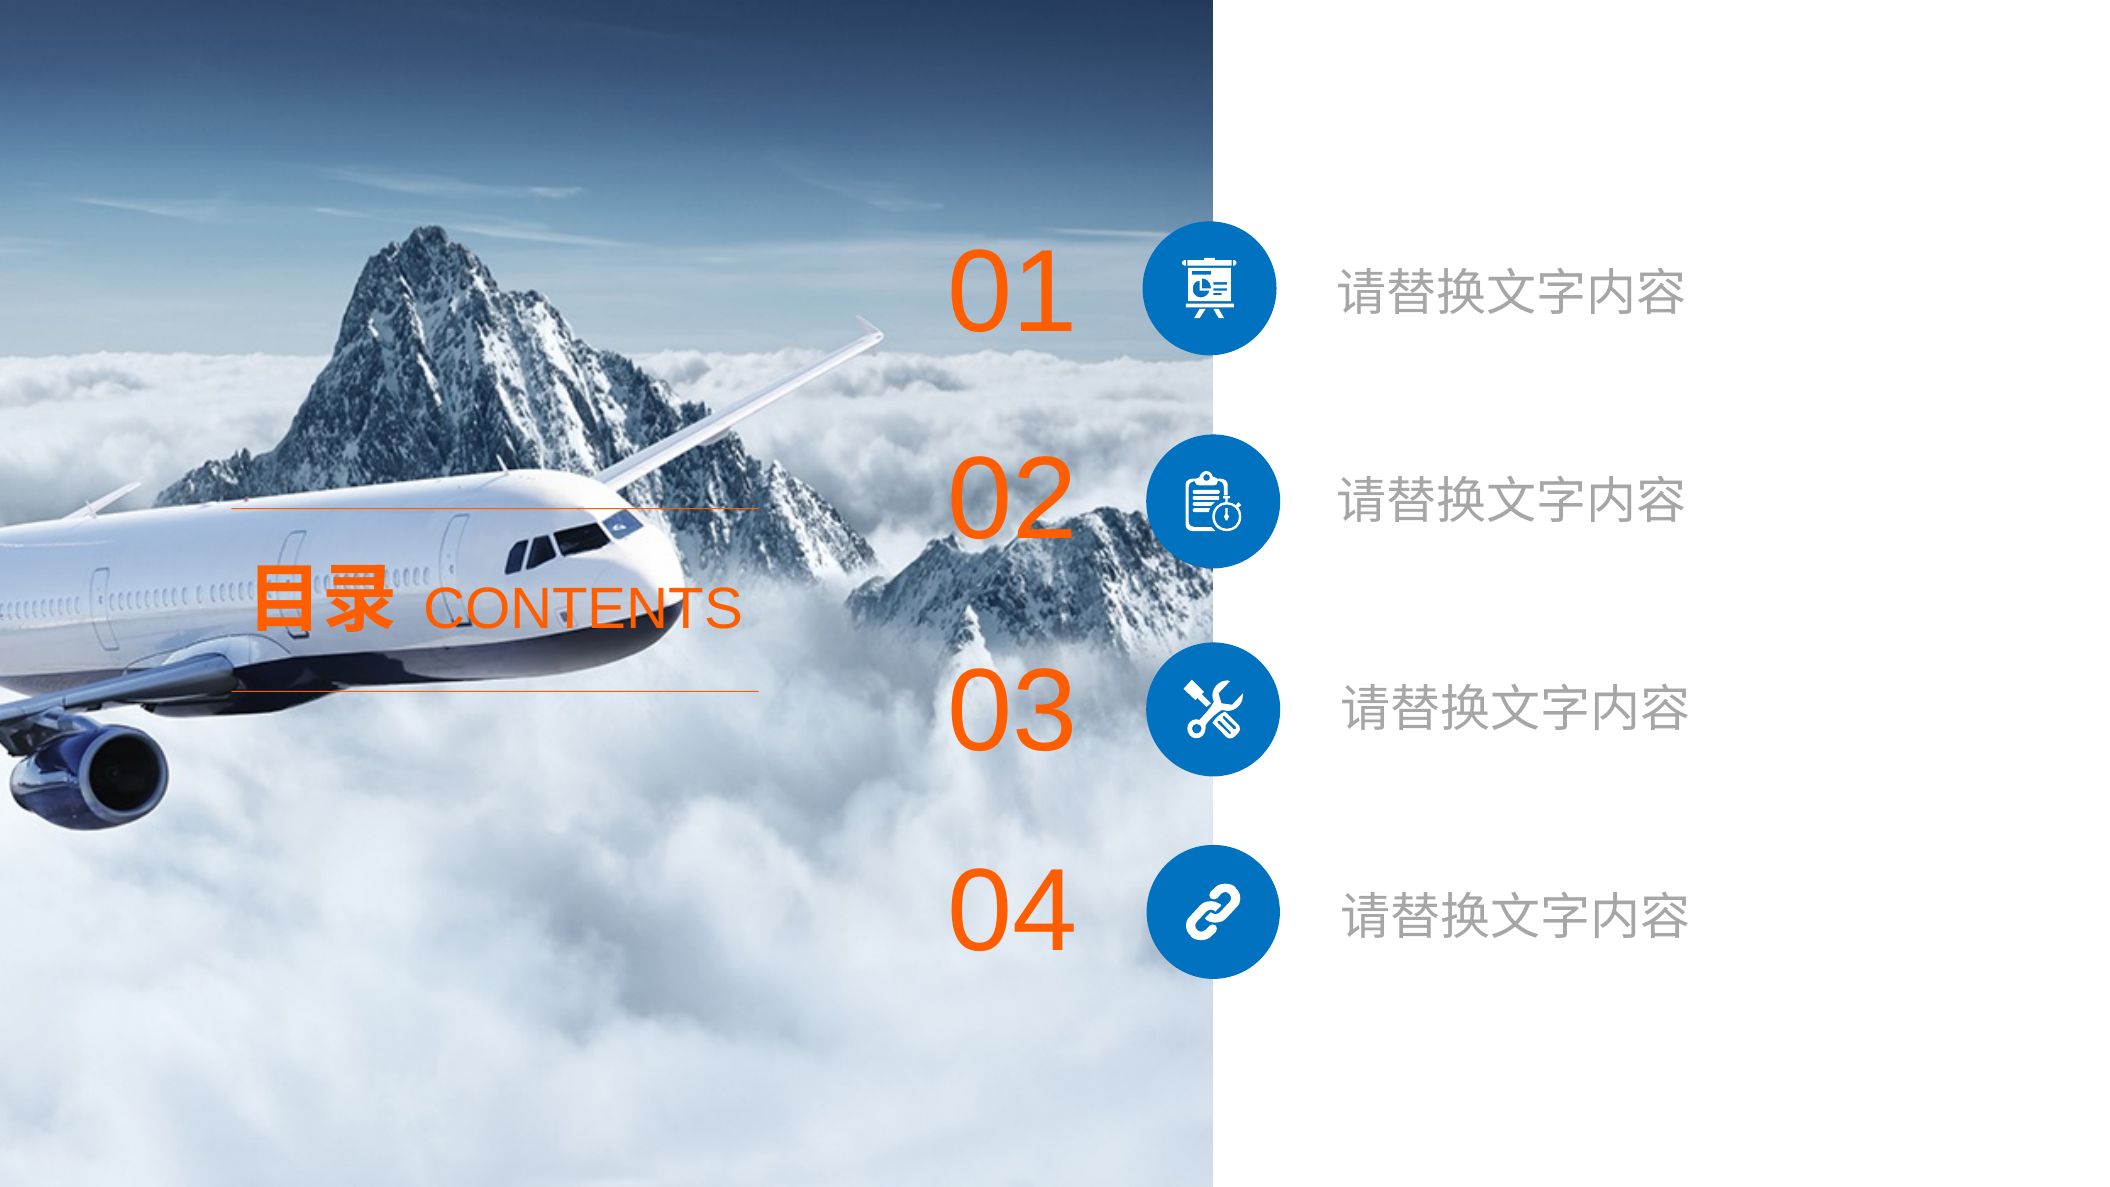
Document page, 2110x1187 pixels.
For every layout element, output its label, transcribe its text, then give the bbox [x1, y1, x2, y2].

text_box 03 [932, 625, 1093, 781]
text_box 请替换文字内容 [1340, 884, 1762, 945]
text_box 请替换文字内容 [1340, 676, 1762, 737]
text_box 请替换文字内容 [1336, 260, 1757, 321]
text_box 目录 [247, 550, 398, 641]
text_box [0, 0, 1213, 1187]
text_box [1146, 844, 1280, 979]
text_box 请替换文字内容 [1336, 468, 1757, 529]
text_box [1142, 221, 1277, 356]
text_box CONTENTS [422, 570, 743, 641]
text_box 04 [932, 825, 1093, 982]
text_box 01 [932, 206, 1093, 362]
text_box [1146, 434, 1281, 569]
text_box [1146, 642, 1281, 777]
text_box 02 [932, 414, 1093, 570]
